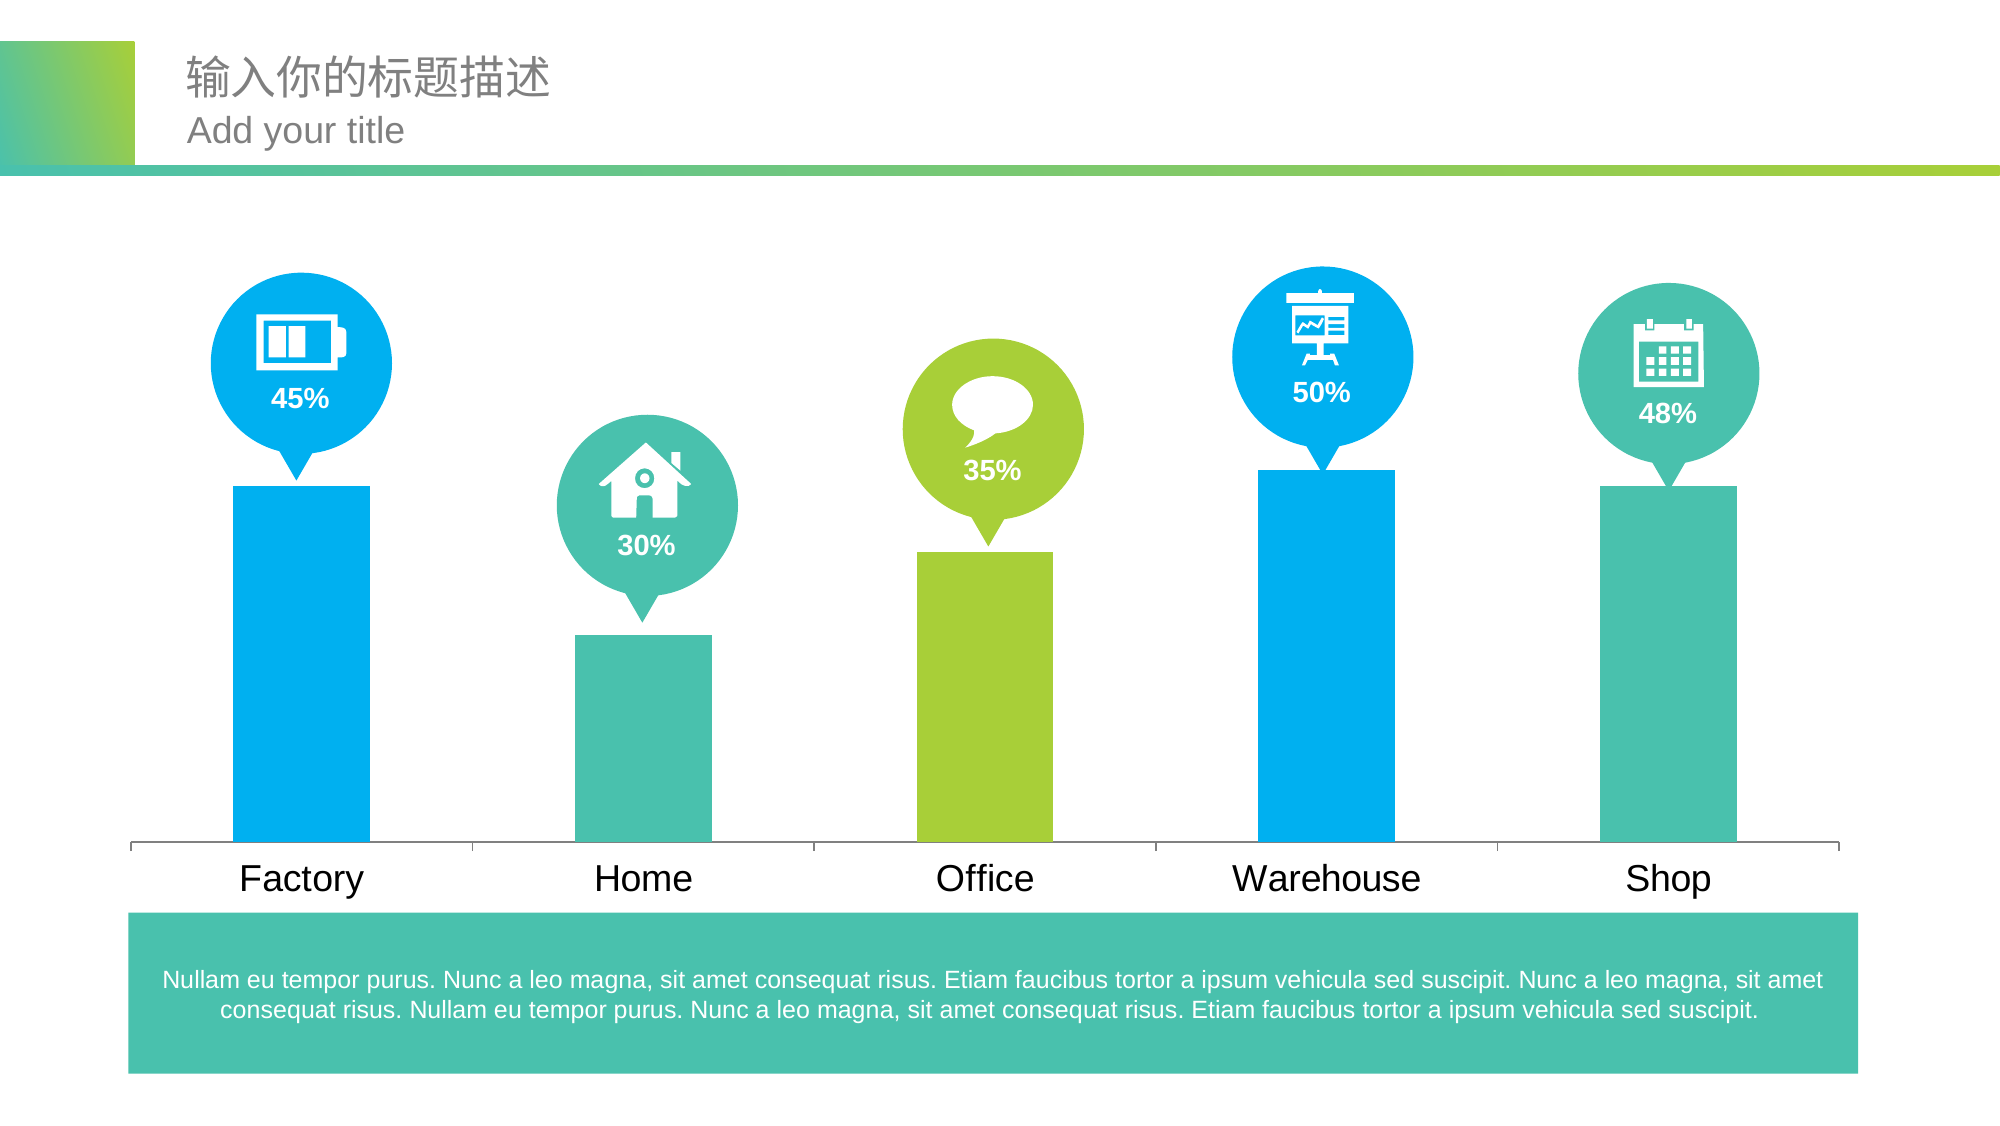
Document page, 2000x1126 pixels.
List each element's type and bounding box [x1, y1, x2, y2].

text_box [95, 266, 1875, 1074]
text_box [0, 41, 2000, 177]
